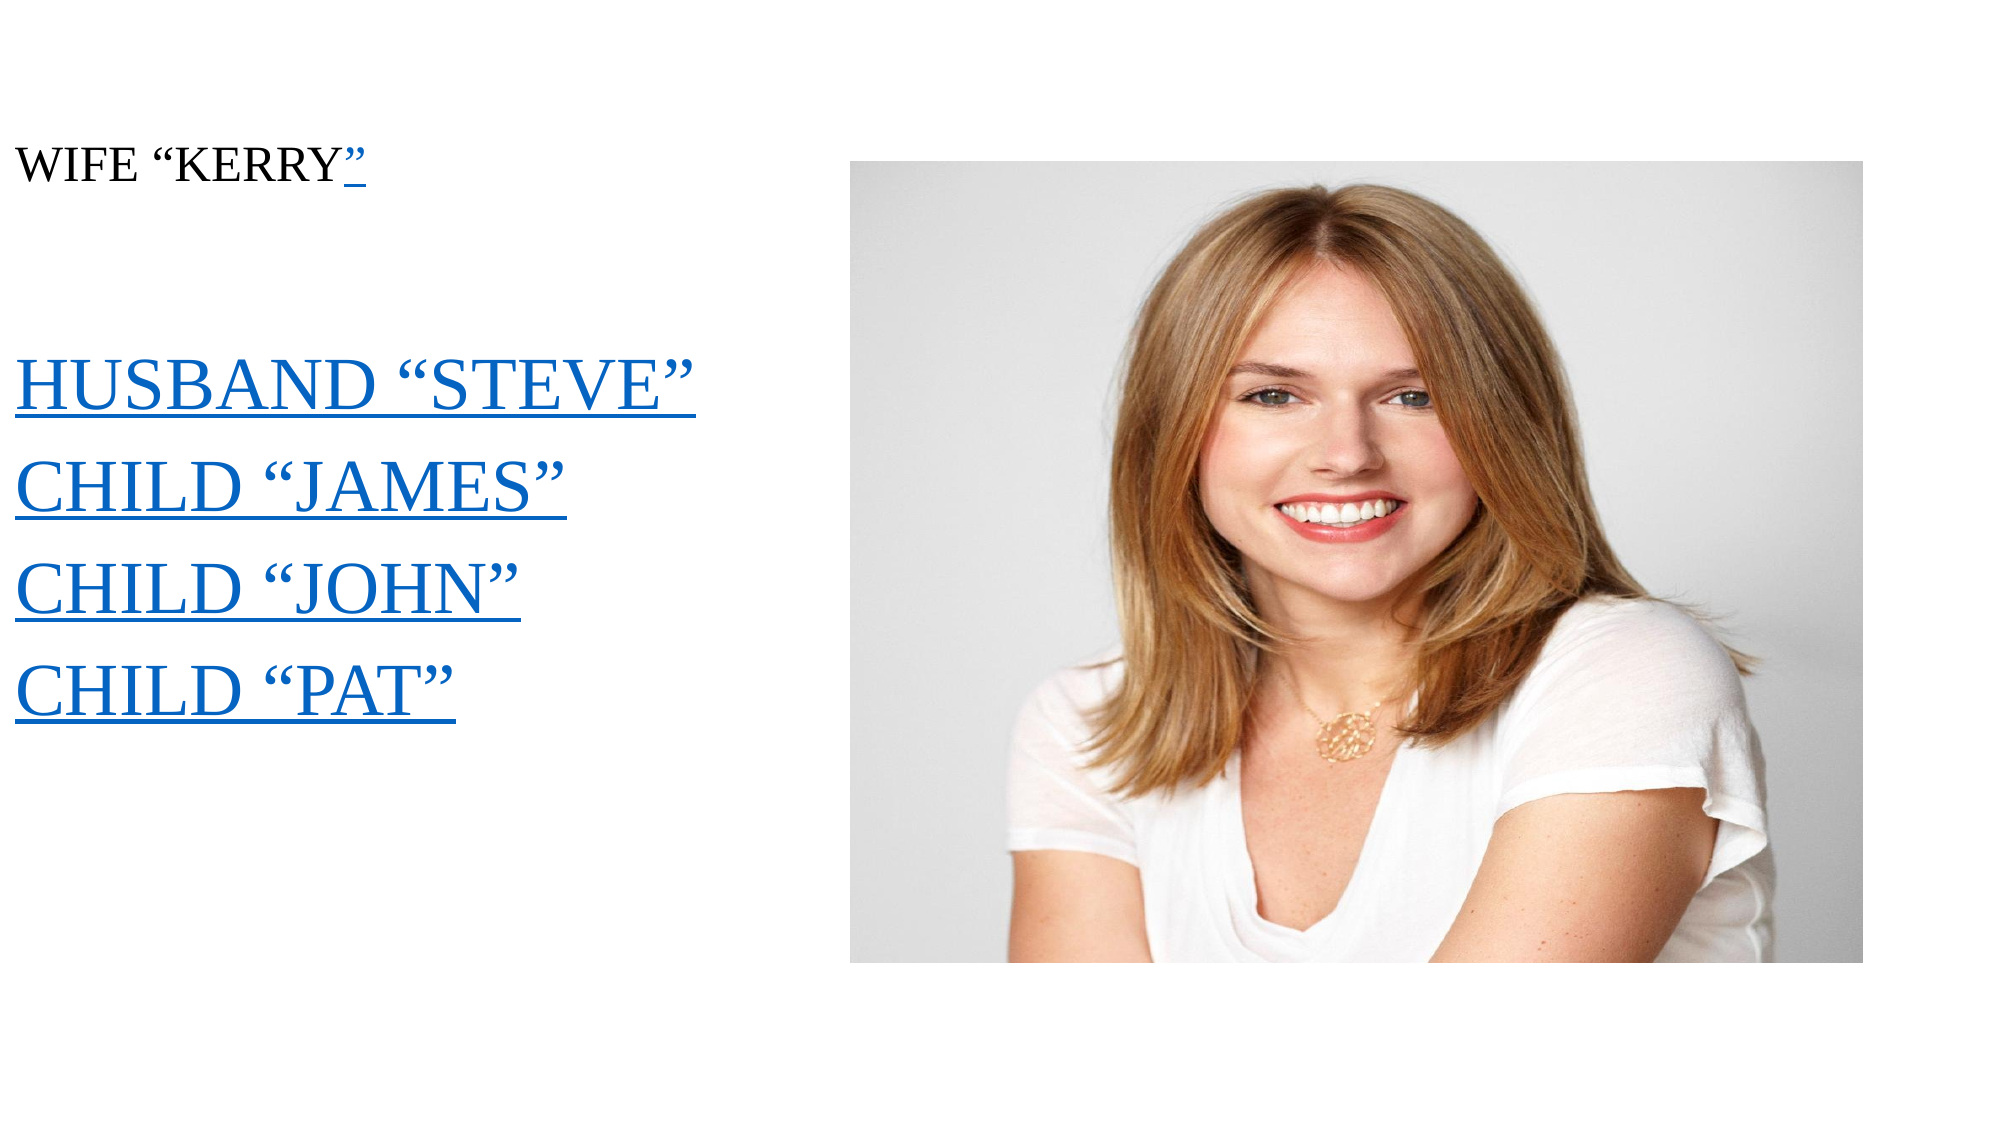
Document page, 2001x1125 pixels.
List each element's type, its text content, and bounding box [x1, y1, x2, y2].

picture [850, 161, 1863, 963]
title WIFE “KERRY” [0, 75, 783, 200]
list HUSBAND “STEVE” CHILD “JAMES” CHILD “JOHN” CHILD “PAT” [0, 337, 783, 963]
